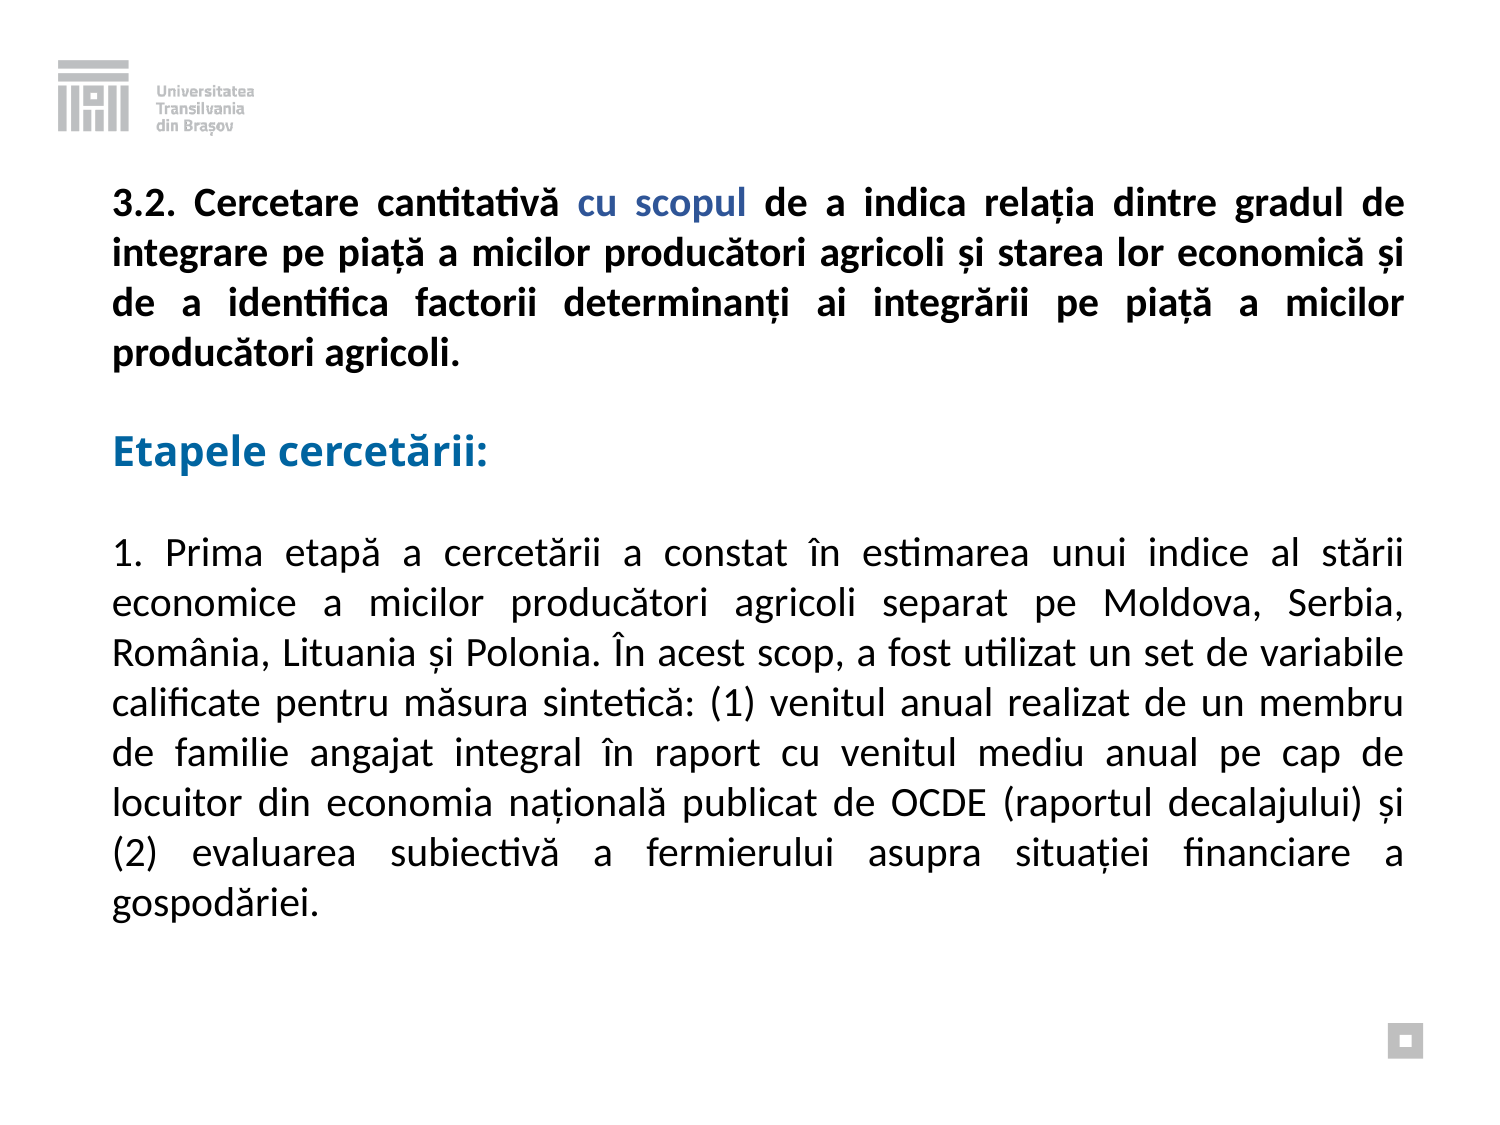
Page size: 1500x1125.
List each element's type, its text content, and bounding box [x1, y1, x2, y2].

picture [58, 60, 254, 136]
text_box 3.2. Cercetare cantitativă cu scopul de a indica relația dintre gradul de integrare pe piață a micilor producători agricoli și starea lor economică și de a identifica factorii determinanți ai integrării pe piață a micilor producători agricoli. Etapele cercetării: 1. Prima etapă a cercetării a constat în estimarea unui indice al stării economice a micilor producători agricoli separat pe Moldova, Serbia, România, Lituania și Polonia. În acest scop, a fost utilizat un set de variabile calificate pentru măsura sintetică: (1) venitul anual realizat de un membru de familie angajat integral în raport cu venitul mediu anual pe cap de locuitor din economia națională publicat de OCDE (raportul decalajului) și (2) evaluarea subiectivă a fermierului asupra situației financiare a gospodăriei. [97, 167, 1420, 1033]
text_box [1387, 1023, 1424, 1059]
